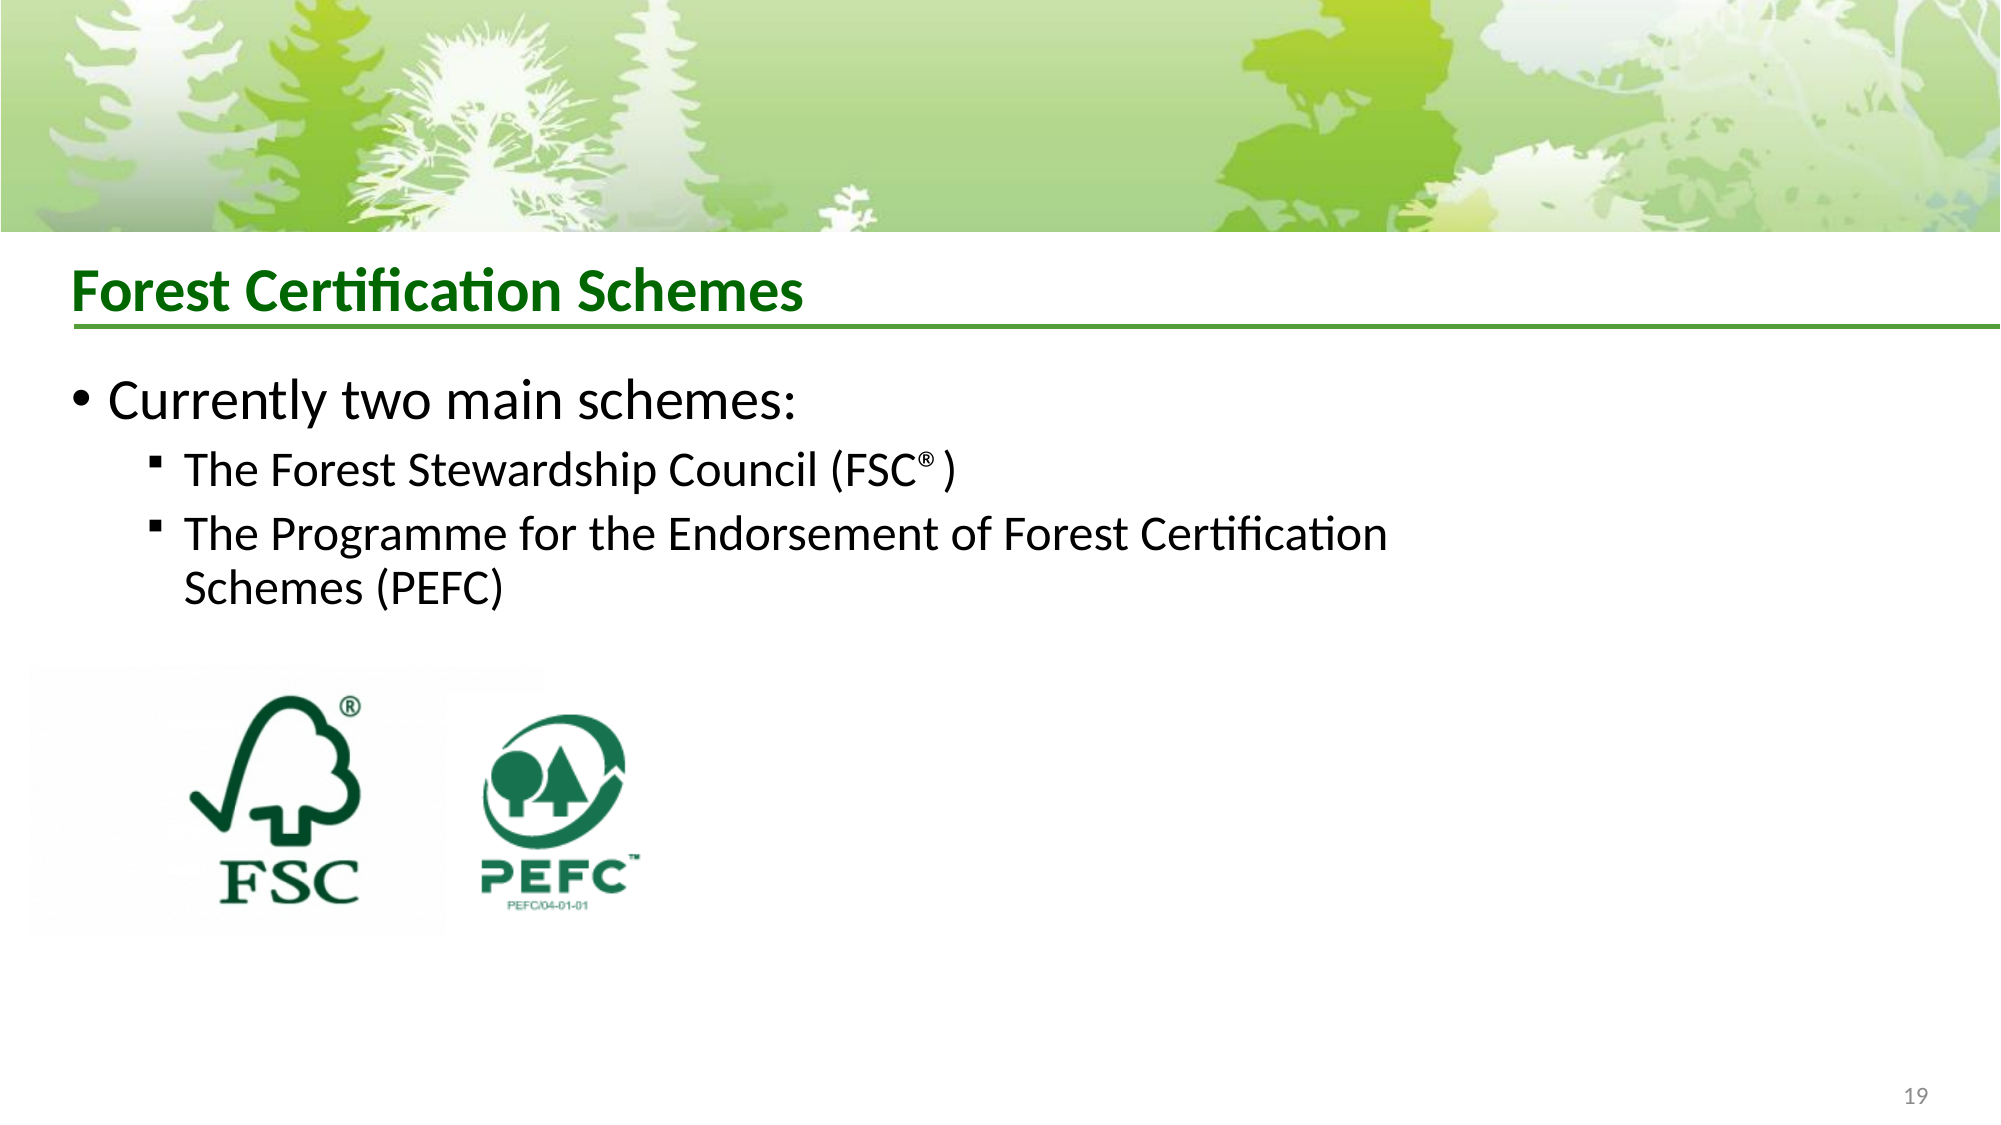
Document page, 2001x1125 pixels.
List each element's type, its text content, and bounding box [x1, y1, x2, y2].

title Forest Certification Schemes [56, 197, 1407, 362]
slide_number 19 [1493, 1065, 1944, 1125]
list Currently two main schemes: The Forest Stewardship Council (FSC®) The Programme for the Endorsement of Forest Certification Schemes (PEFC) [56, 362, 1592, 1105]
picture [0, 0, 2000, 232]
picture [29, 666, 663, 936]
